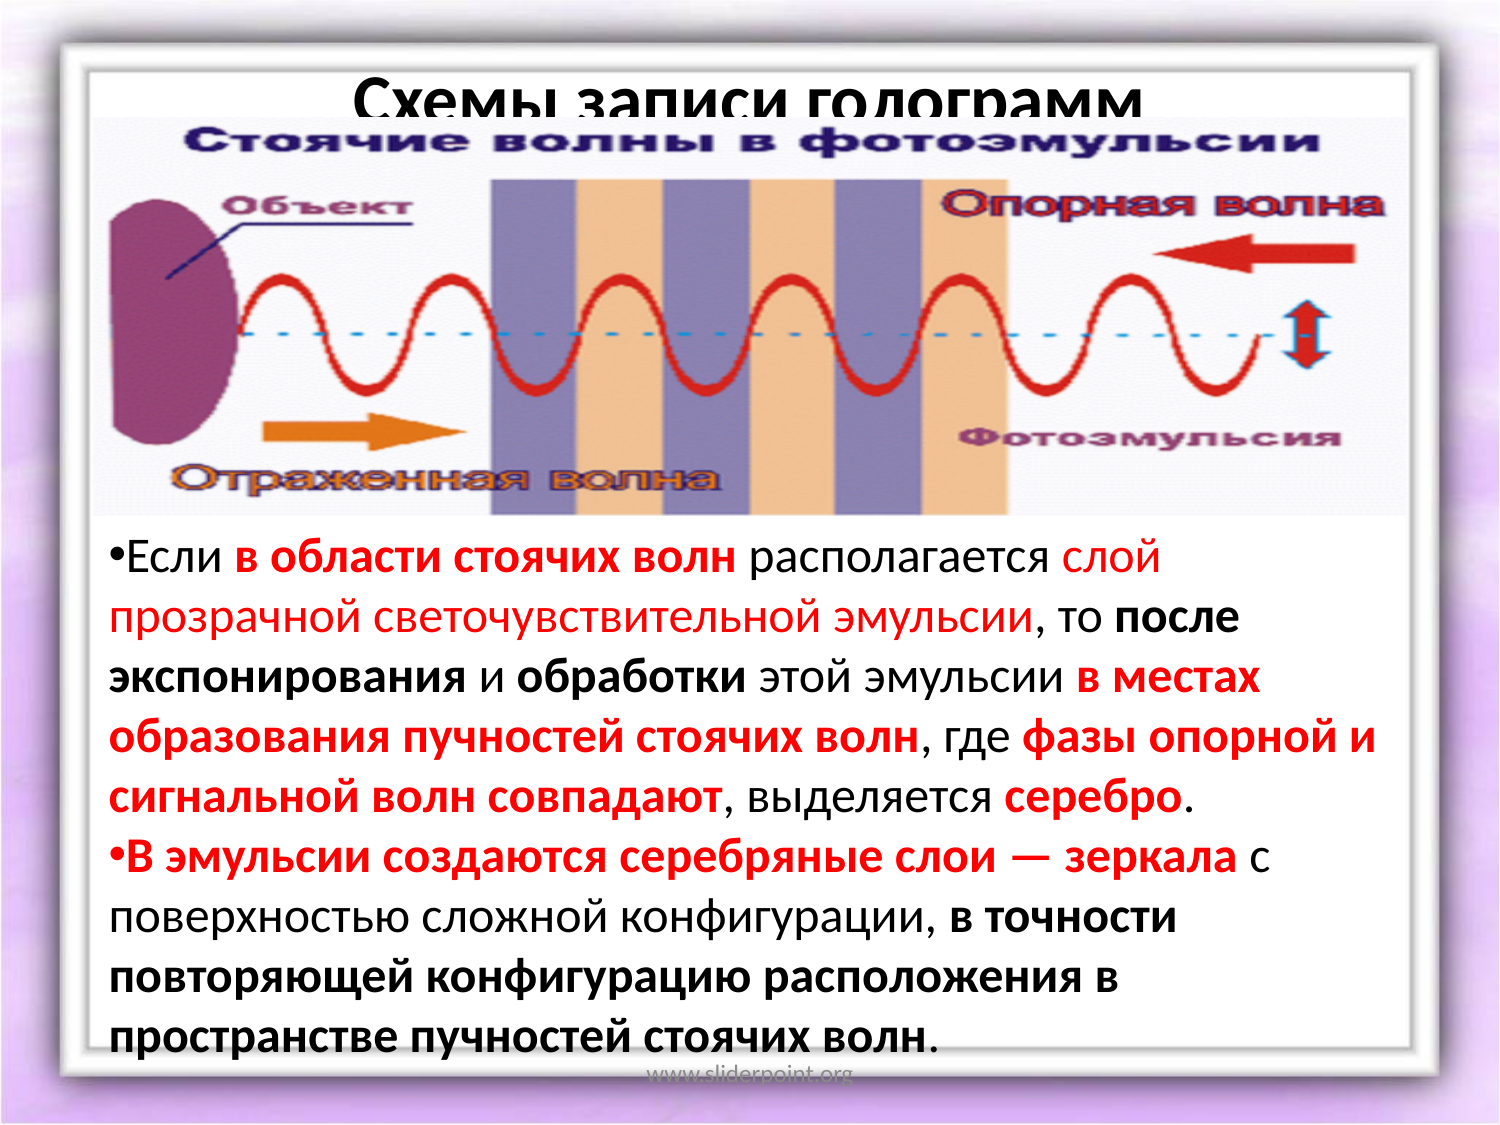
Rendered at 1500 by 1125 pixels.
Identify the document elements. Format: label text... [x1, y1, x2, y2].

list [93, 116, 1407, 516]
title Схемы записи голограмм [75, 45, 1425, 233]
picture [0, 0, 1500, 1125]
text_box Если в области стоячих волн располагается слой прозрачной светочувствительной эмульсии, то после экспонирования и обработки этой эмульсии в местах образования пучностей стоячих волн, где фазы опорной и сигнальной волн совпадают, выделяется серебро. В эмульсии создаются серебряные слои — зеркала с поверхностью сложной конфигурации, в точности повторяющей конфигурацию расположения в пространстве пучностей стоячих волн. [93, 523, 1407, 1071]
footer www.sliderpoint.org [512, 1042, 988, 1103]
